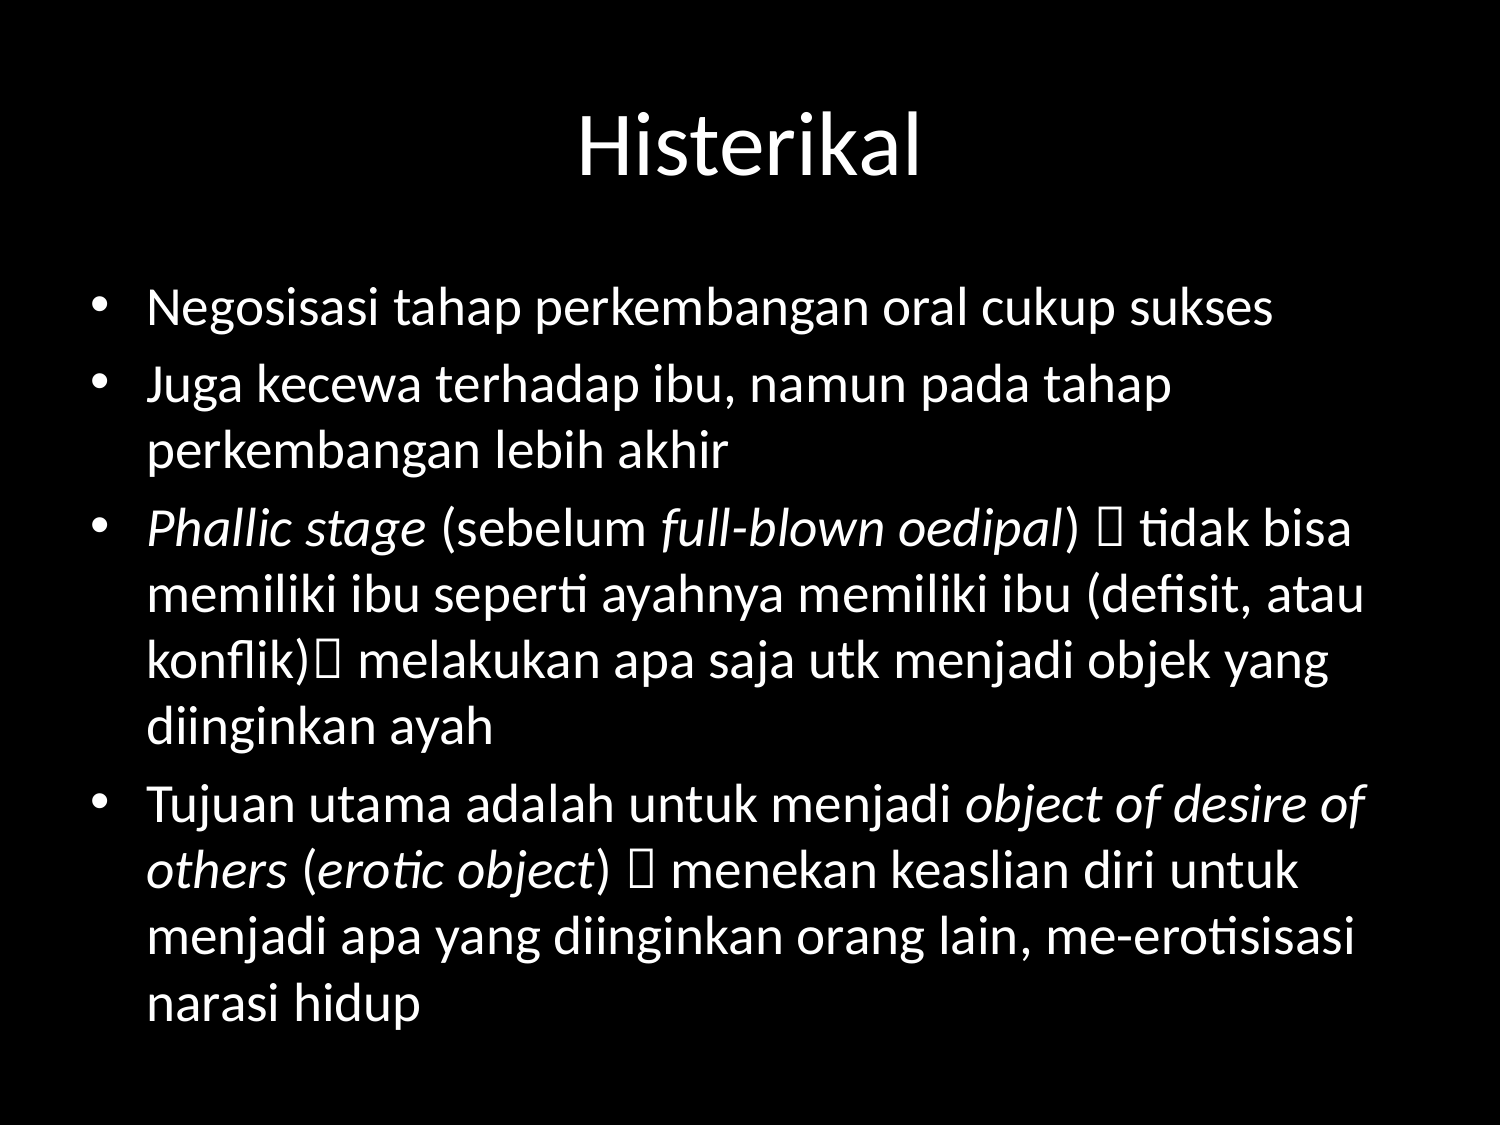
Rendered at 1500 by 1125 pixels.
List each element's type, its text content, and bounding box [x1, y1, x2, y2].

title Histerikal [75, 45, 1425, 233]
list Negosisasi tahap perkembangan oral cukup sukses Juga kecewa terhadap ibu, namun pada tahap perkembangan lebih akhir Phallic stage (sebelum full-blown oedipal)  tidak bisa memiliki ibu seperti ayahnya memiliki ibu (defisit, atau konflik) melakukan apa saja utk menjadi objek yang diinginkan ayah Tujuan utama adalah untuk menjadi object of desire of others (erotic object)  menekan keaslian diri untuk menjadi apa yang diinginkan orang lain, me-erotisisasi narasi hidup [75, 262, 1425, 1005]
